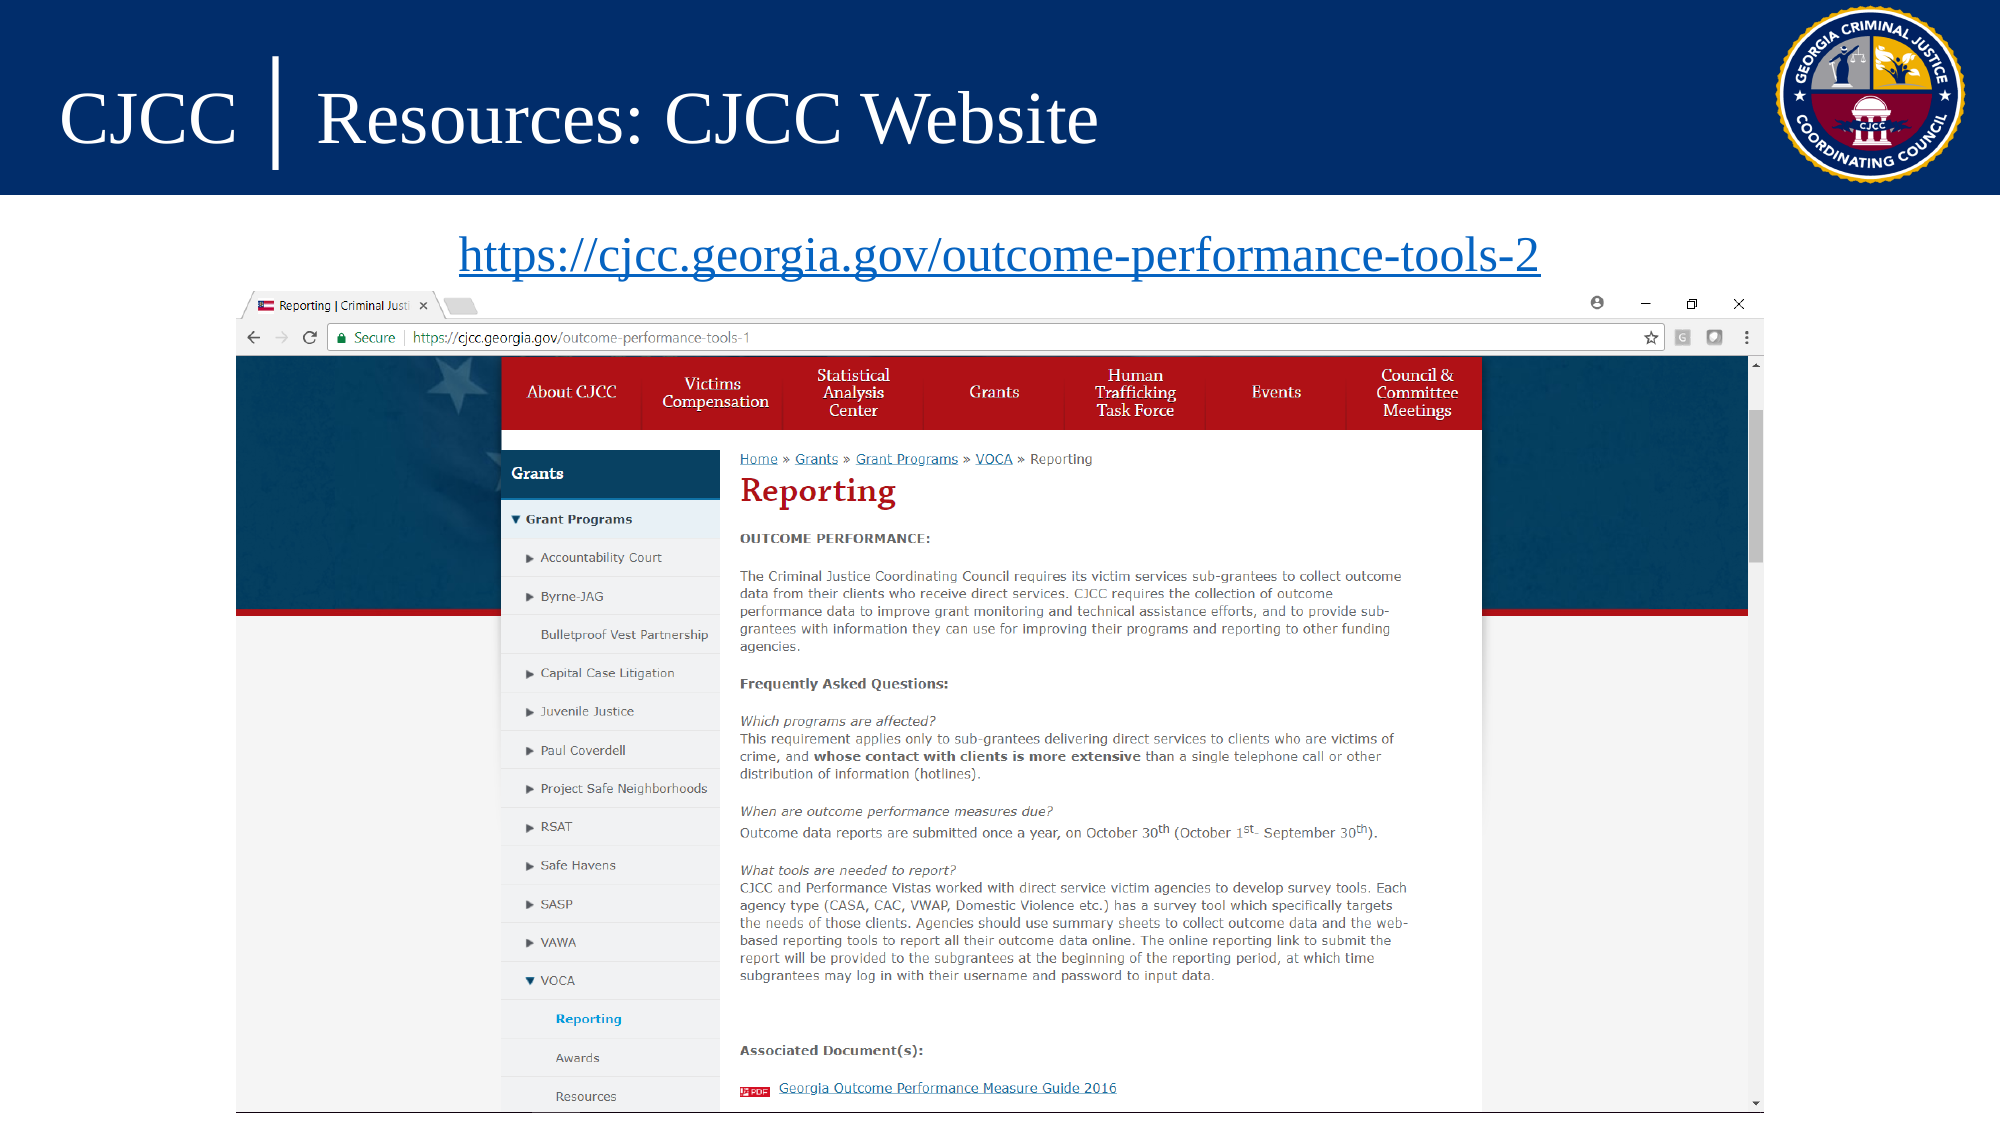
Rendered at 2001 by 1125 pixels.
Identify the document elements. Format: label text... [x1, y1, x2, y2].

text_box [0, 0, 1740, 195]
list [236, 291, 1764, 1113]
text_box https://cjcc.georgia.gov/outcome-performance-tools-2 [444, 213, 1556, 289]
picture [1740, 0, 2000, 195]
text_box CJCC | Resources: CJCC Website [44, 10, 1740, 176]
